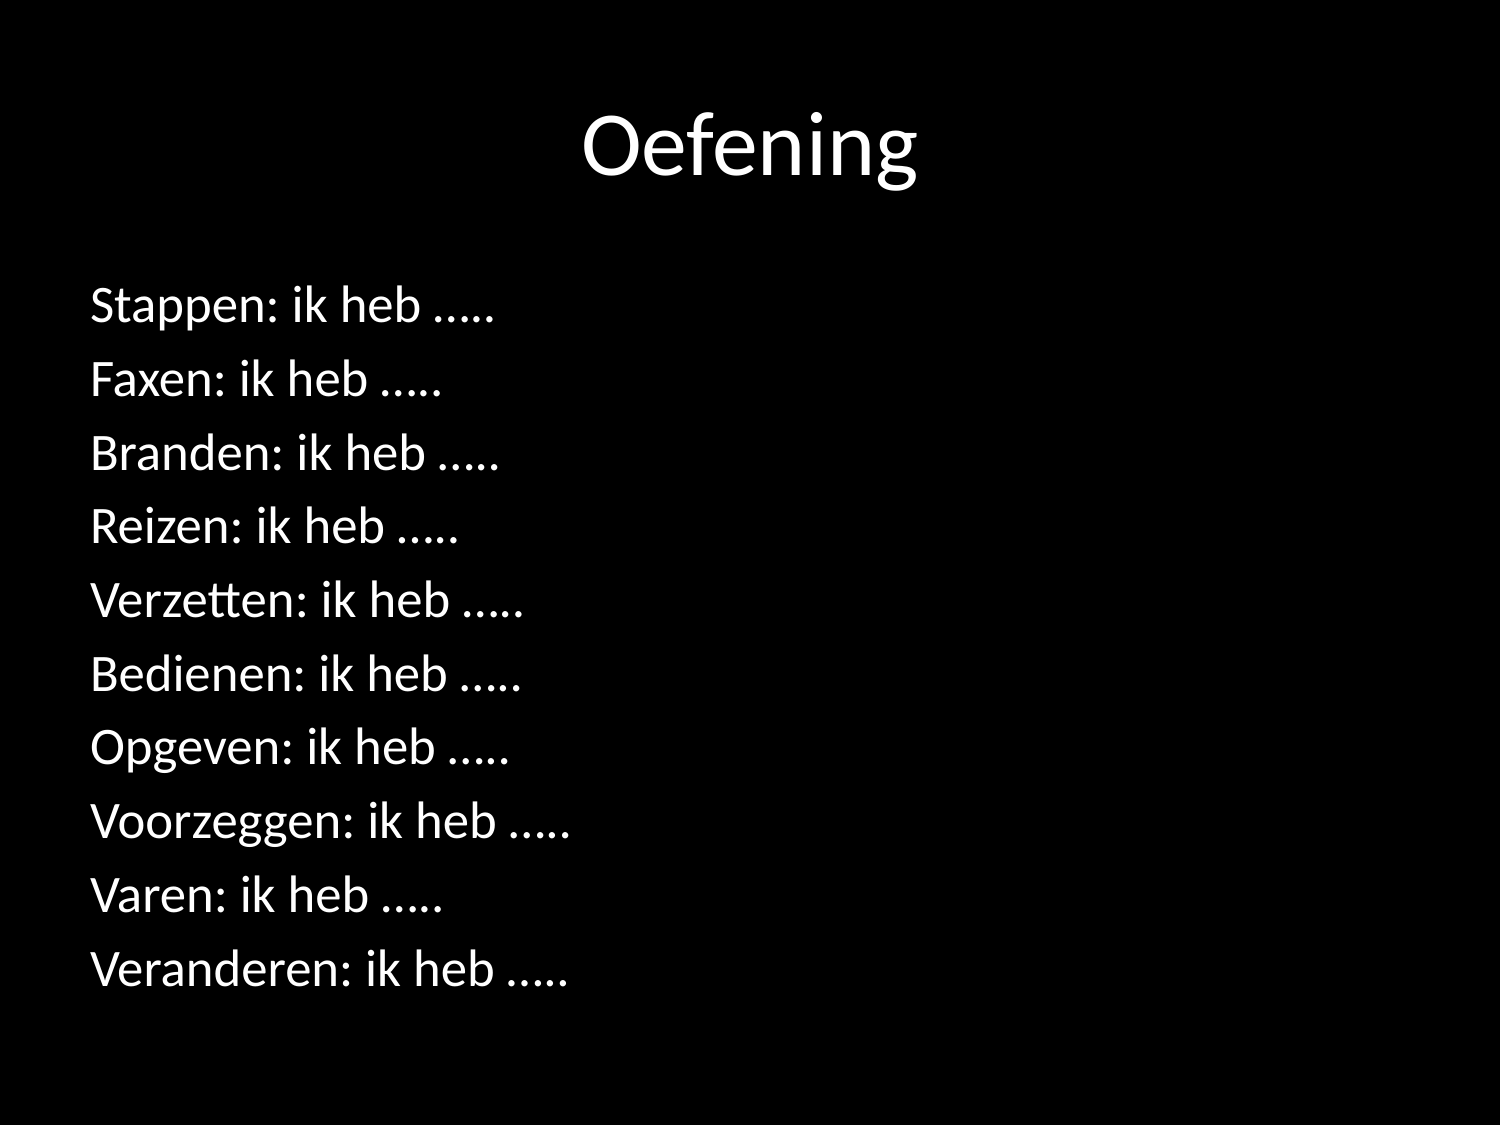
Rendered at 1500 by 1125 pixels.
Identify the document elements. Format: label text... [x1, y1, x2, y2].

list Stappen: ik heb ….. Faxen: ik heb ….. Branden: ik heb ….. Reizen: ik heb ….. Verzetten: ik heb ….. Bedienen: ik heb ….. Opgeven: ik heb ….. Voorzeggen: ik heb ….. Varen: ik heb ….. Veranderen: ik heb ….. [75, 262, 1425, 1005]
title Oefening [75, 45, 1425, 233]
